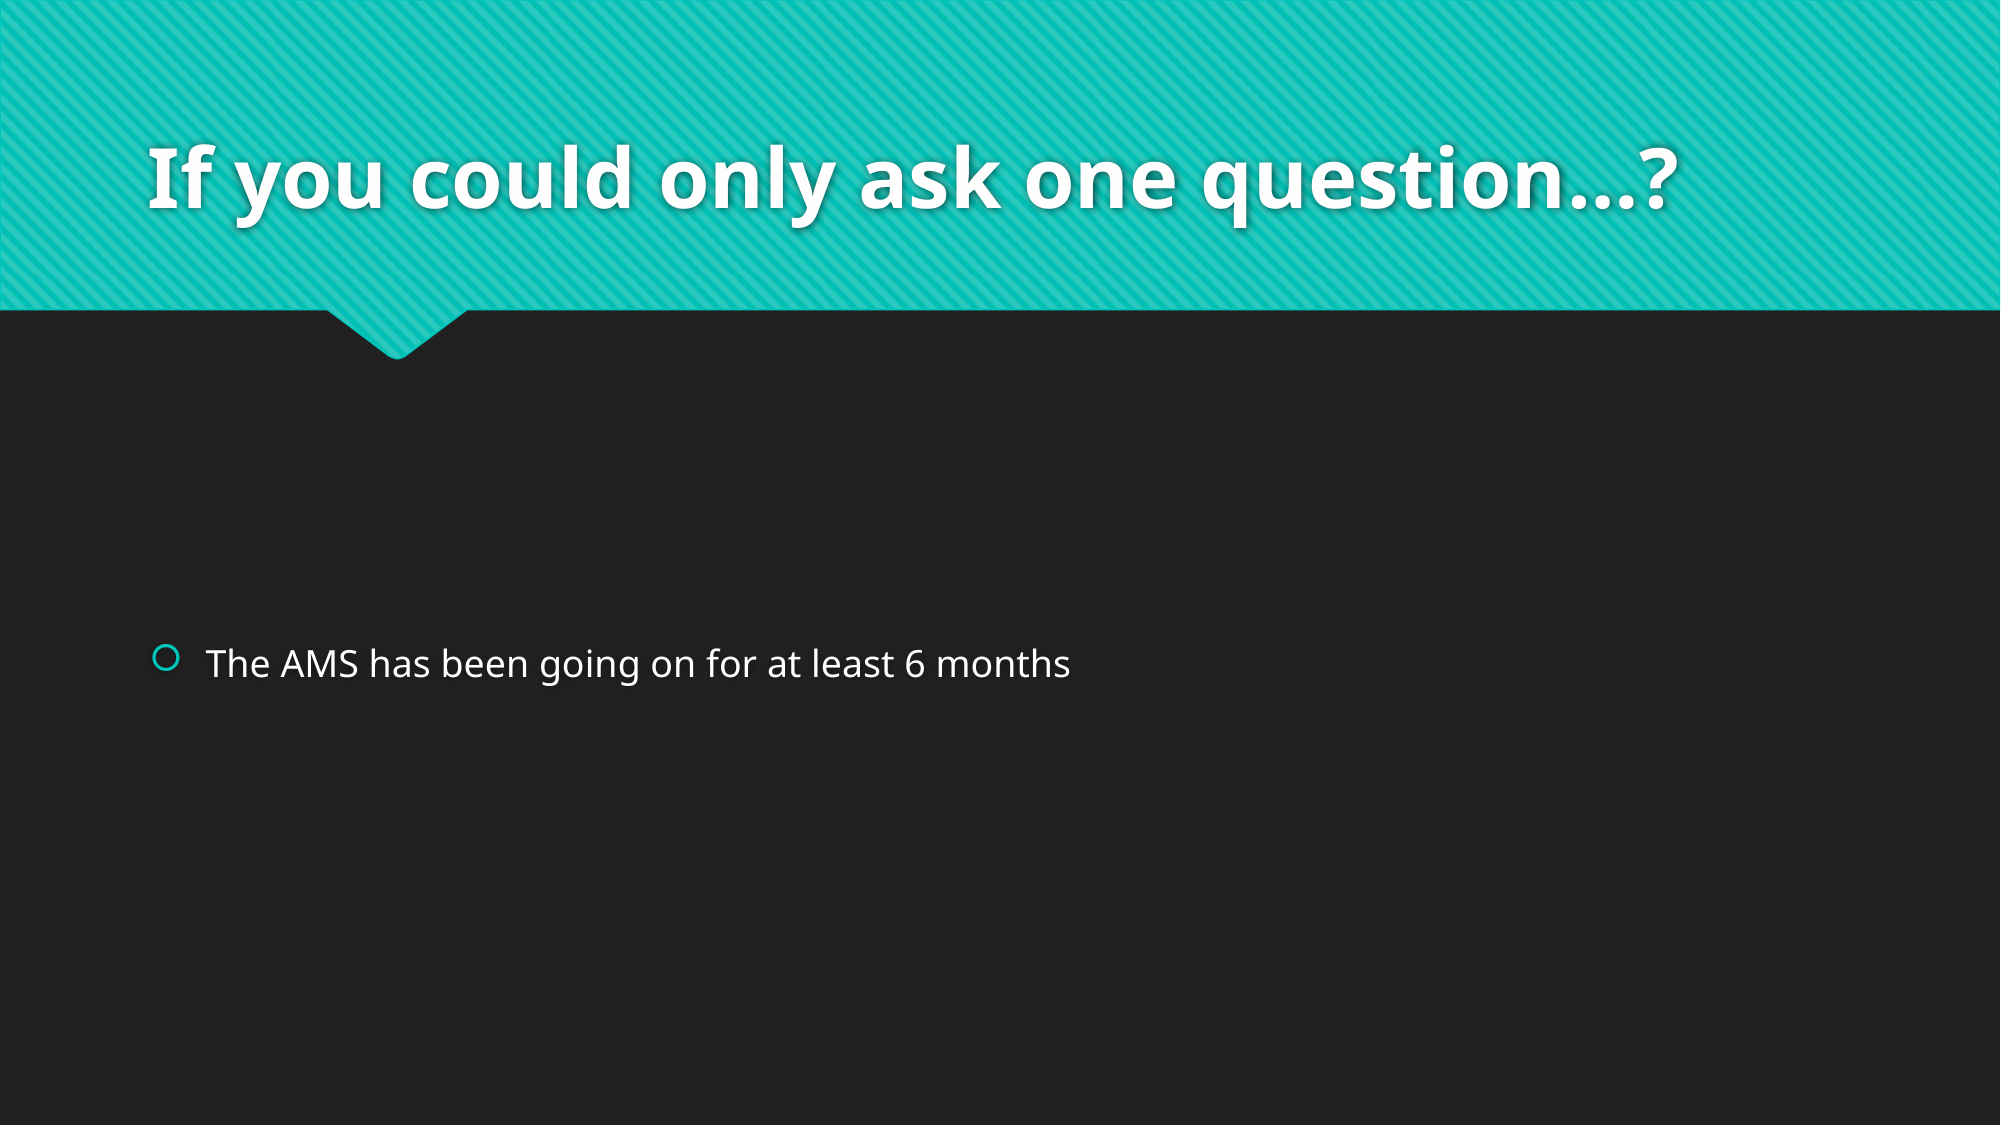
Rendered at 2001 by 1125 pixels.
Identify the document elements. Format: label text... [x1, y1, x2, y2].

title If you could only ask one question…? [132, 73, 1868, 233]
list The AMS has been going on for at least 6 months [134, 364, 1866, 962]
